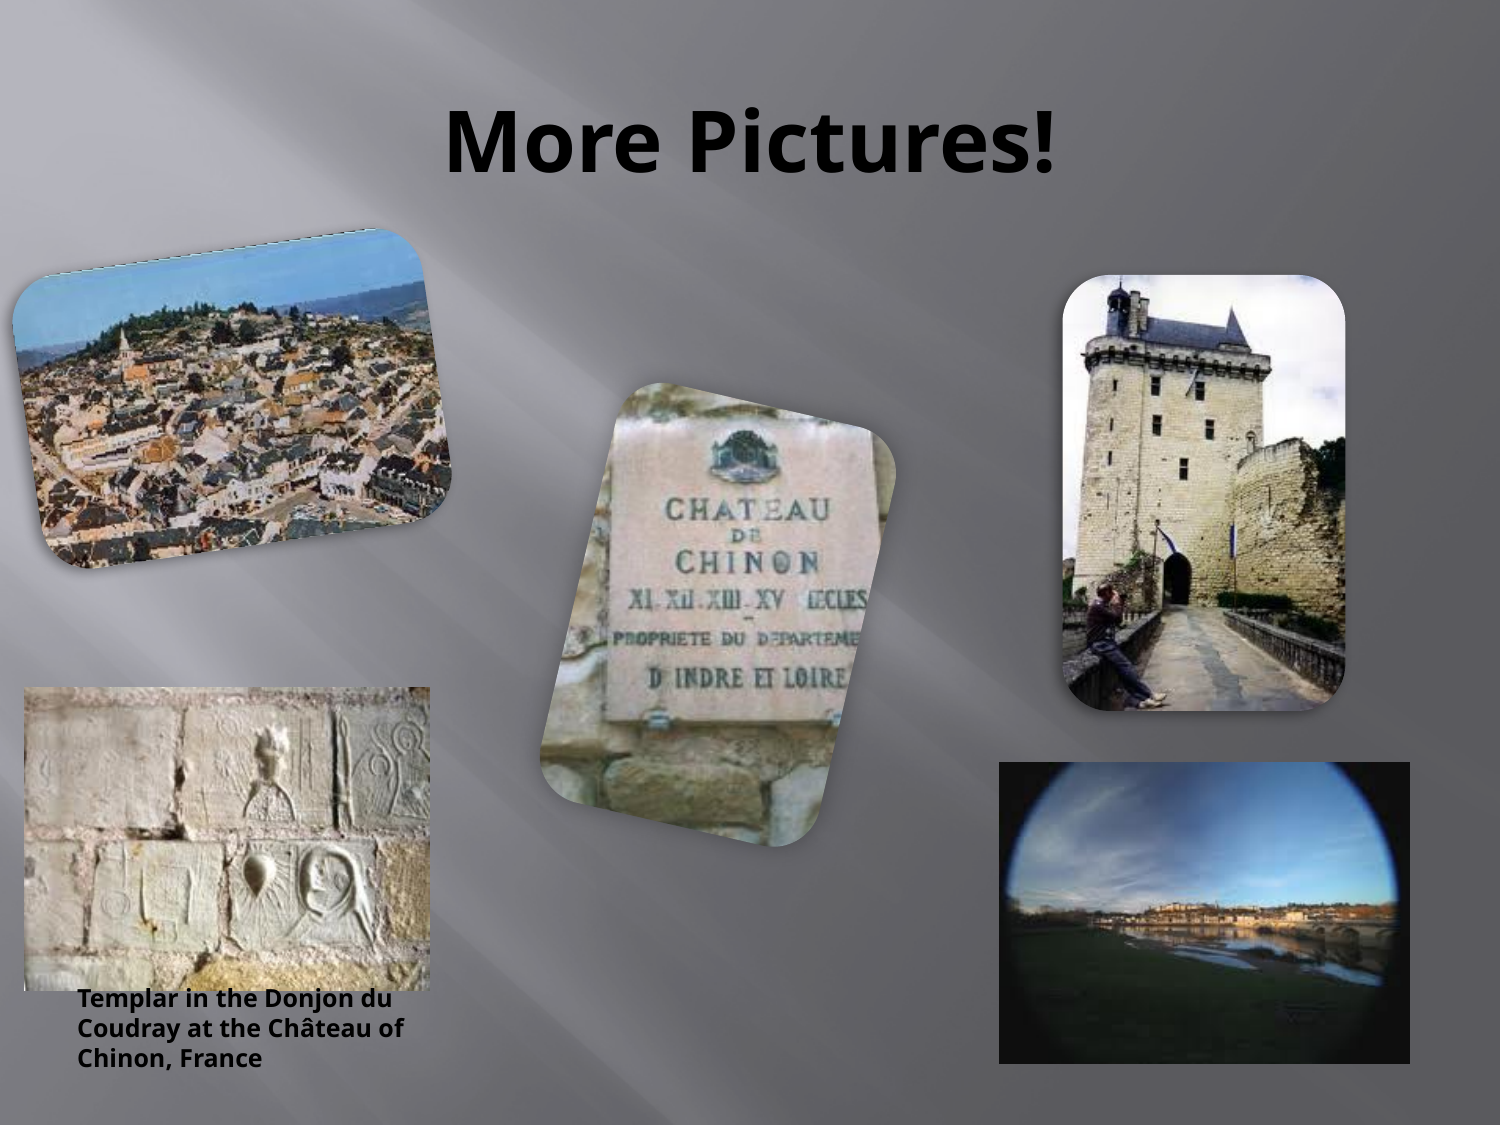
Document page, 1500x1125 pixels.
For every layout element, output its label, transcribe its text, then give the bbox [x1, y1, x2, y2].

picture [539, 382, 896, 847]
picture [12, 228, 452, 569]
title More Pictures! [75, 45, 1425, 233]
picture [999, 762, 1410, 1065]
text_box Templar in the Donjon du Coudray at the Château of Chinon, France [62, 1033, 438, 1125]
picture [24, 687, 430, 991]
picture [1062, 274, 1346, 712]
